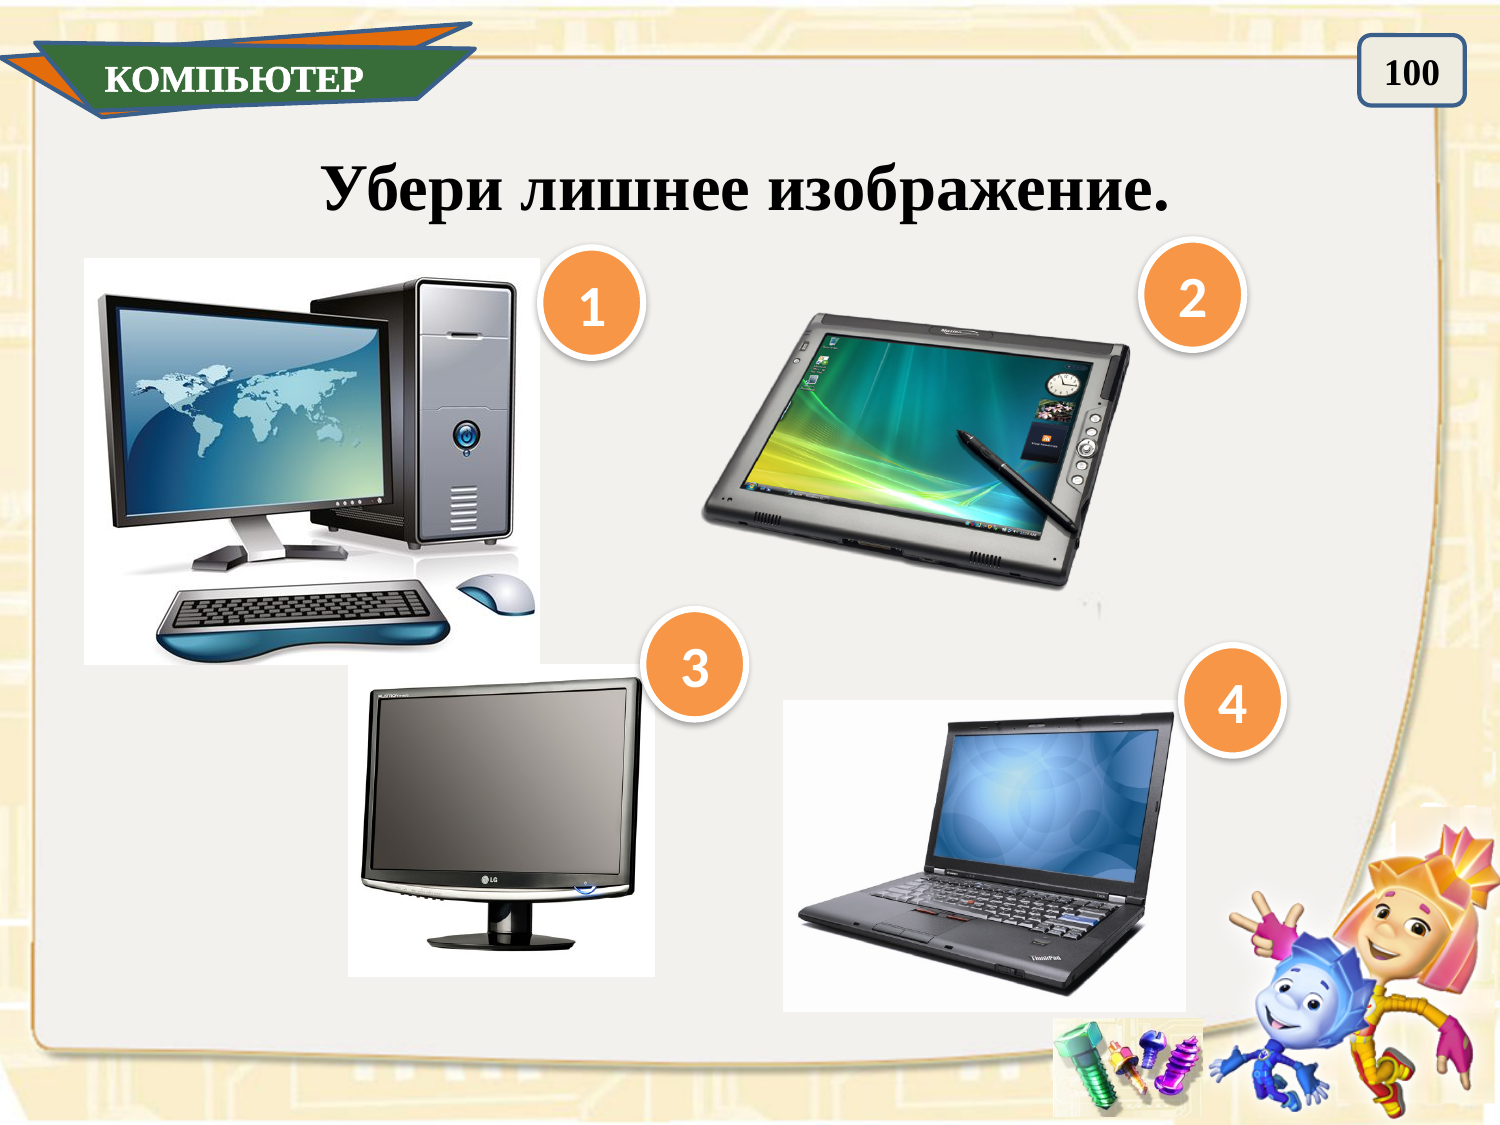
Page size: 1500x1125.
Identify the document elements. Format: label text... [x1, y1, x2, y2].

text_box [83, 247, 644, 665]
picture [0, 0, 1500, 1125]
text_box 100 [1357, 32, 1467, 108]
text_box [0, 23, 476, 118]
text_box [689, 239, 1245, 604]
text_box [783, 644, 1285, 1012]
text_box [348, 608, 747, 977]
text_box Убери лишнее изображение. [305, 136, 1187, 232]
